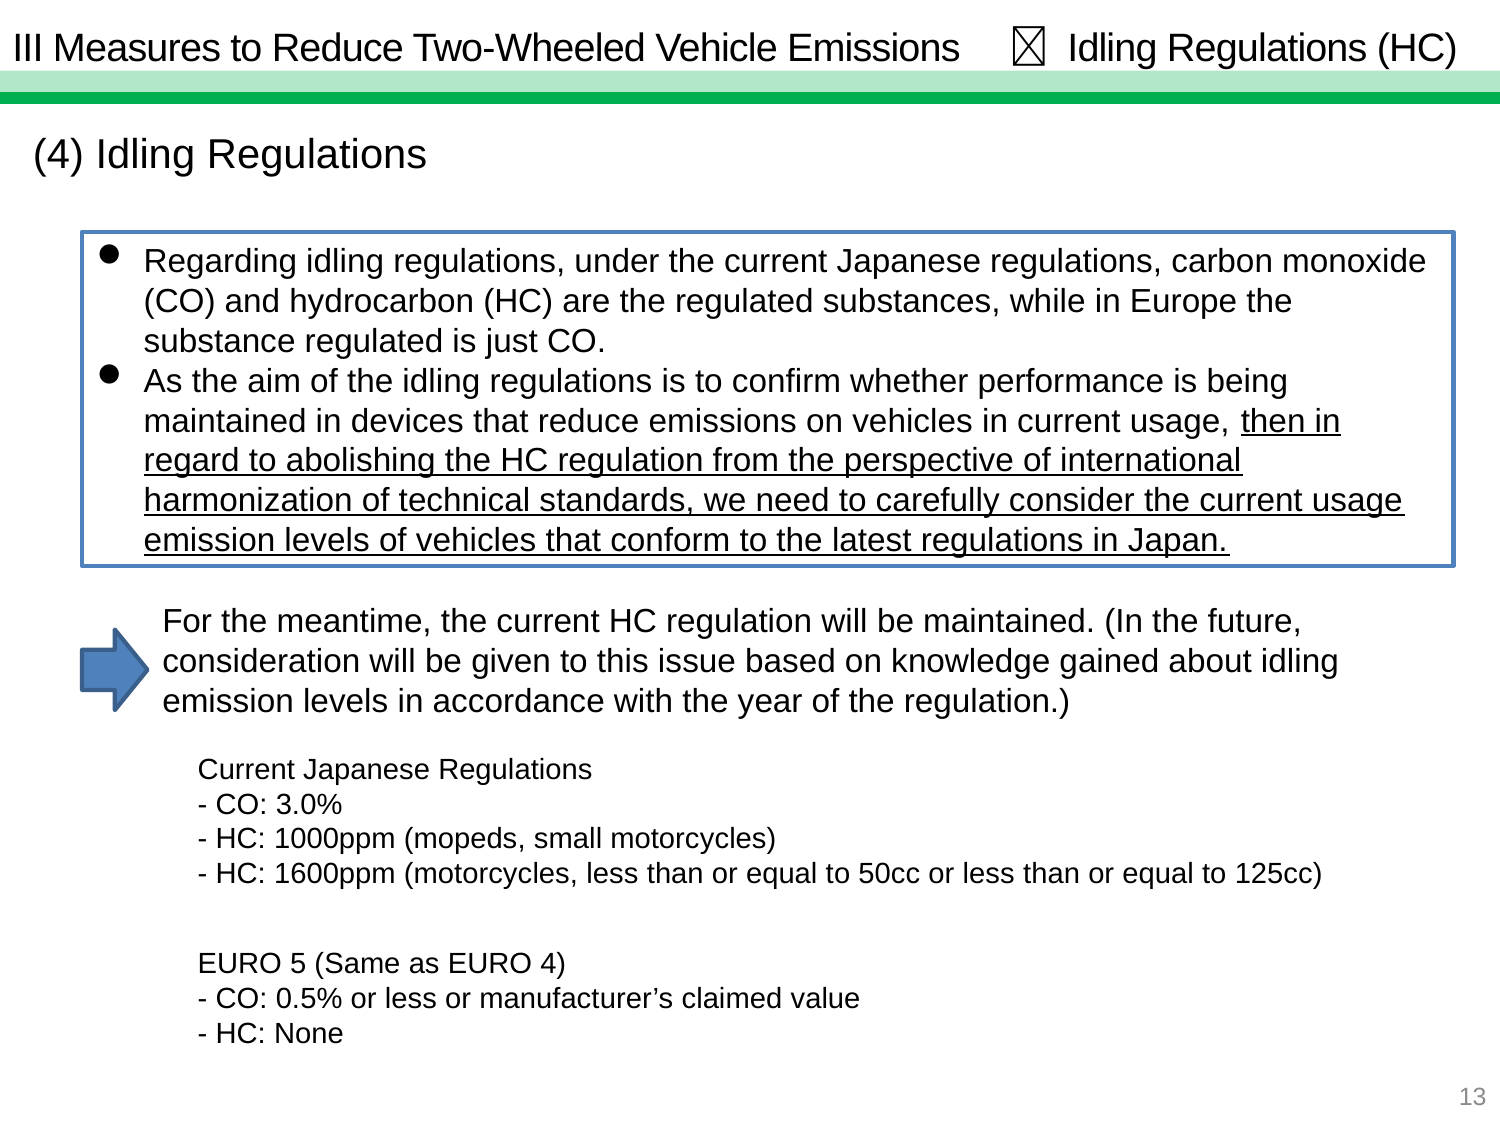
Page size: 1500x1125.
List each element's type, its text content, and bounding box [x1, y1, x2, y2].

text_box III Measures to Reduce Two-Wheeled Vehicle Emissions  Idling Regulations (HC) [0, 14, 1500, 77]
text_box [79, 627, 147, 713]
text_box (4) Idling Regulations [18, 119, 1454, 185]
text_box EURO 5 (Same as EURO 4) - CO: 0.5% or less or manufacturer’s claimed value - HC: None [182, 937, 1120, 1057]
slide_number 13 [1151, 1065, 1500, 1125]
text_box Current Japanese Regulations - CO: 3.0% - HC: 1000ppm (mopeds, small motorcycles) - HC: 1600ppm (motorcycles, less than or equal to 50cc or less than or equal to 125cc) [182, 742, 1353, 898]
text_box For the meantime, the current HC regulation will be maintained. (In the future, consideration will be given to this issue based on knowledge gained about idling emission levels in accordance with the year of the regulation.) [147, 591, 1454, 726]
text_box Regarding idling regulations, under the current Japanese regulations, carbon monoxide (CO) and hydrocarbon (HC) are the regulated substances, while in Europe the substance regulated is just CO. As the aim of the idling regulations is to confirm whether performance is being maintained in devices that reduce emissions on vehicles in current usage, then in regard to abolishing the HC regulation from the perspective of international harmonization of technical standards, we need to carefully consider the current usage emission levels of vehicles that conform to the latest regulations in Japan. [82, 231, 1454, 566]
